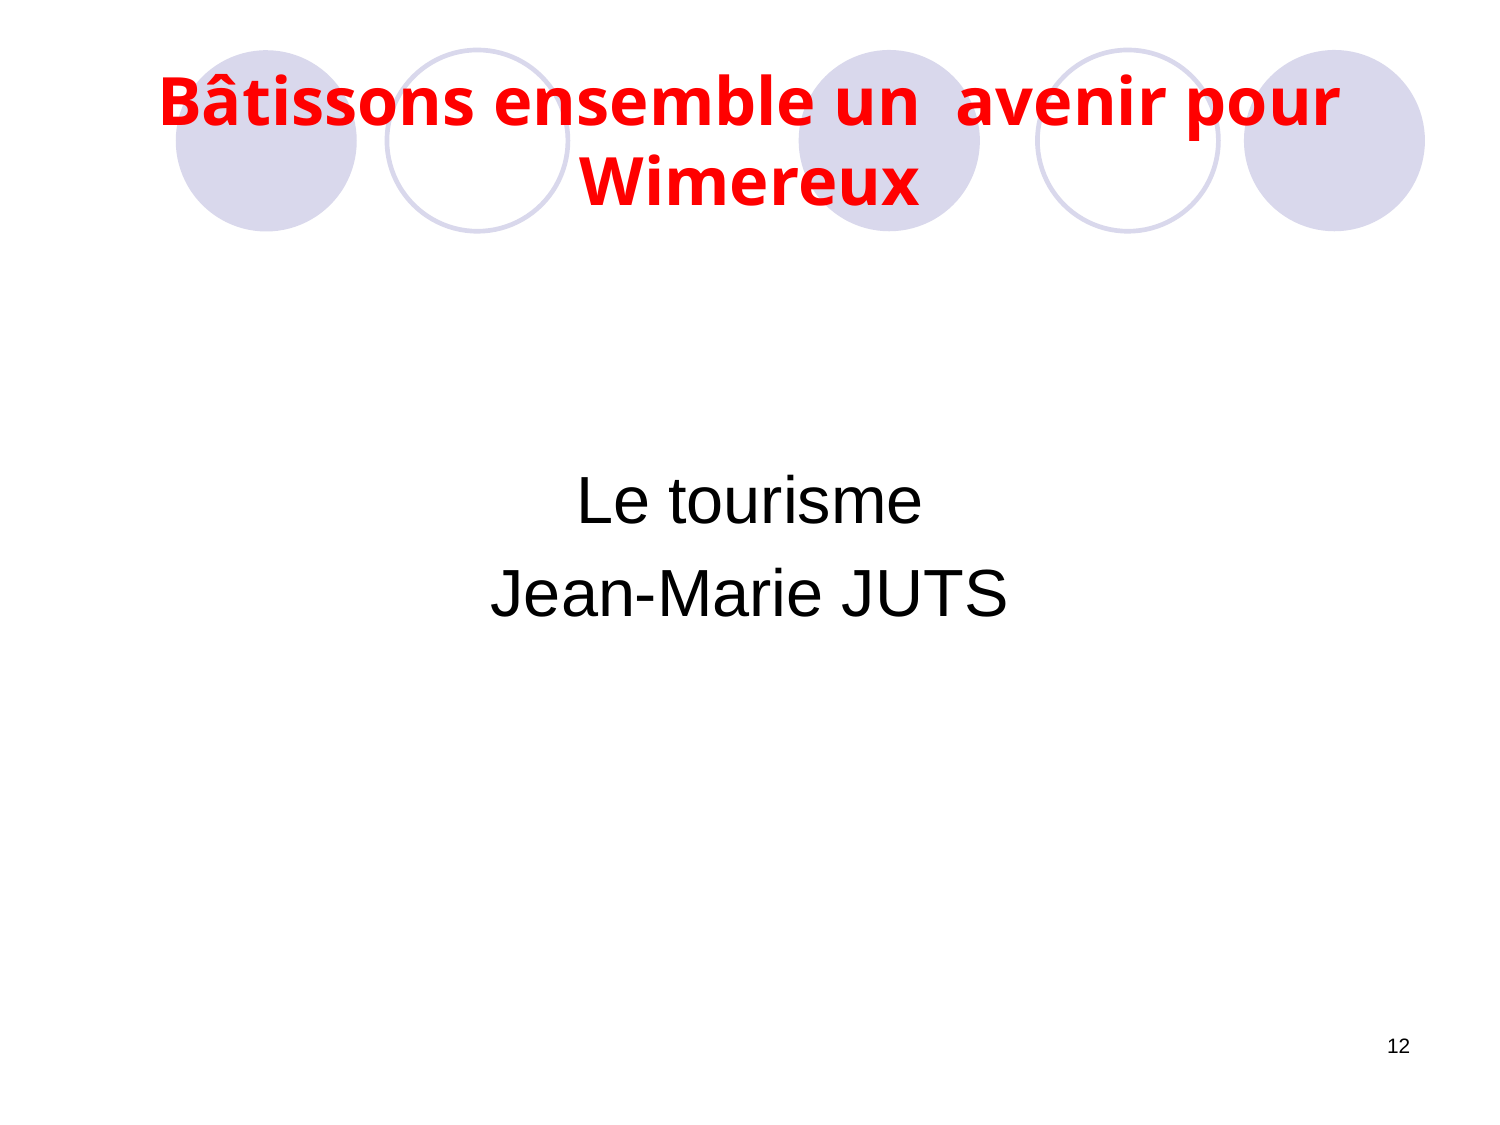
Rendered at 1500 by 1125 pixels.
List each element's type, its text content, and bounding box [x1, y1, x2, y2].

list Le tourisme Jean-Marie JUTS [74, 262, 1426, 1006]
title Bâtissons ensemble un avenir pour Wimereux [74, 44, 1426, 233]
slide_number 12 [1074, 1024, 1426, 1101]
